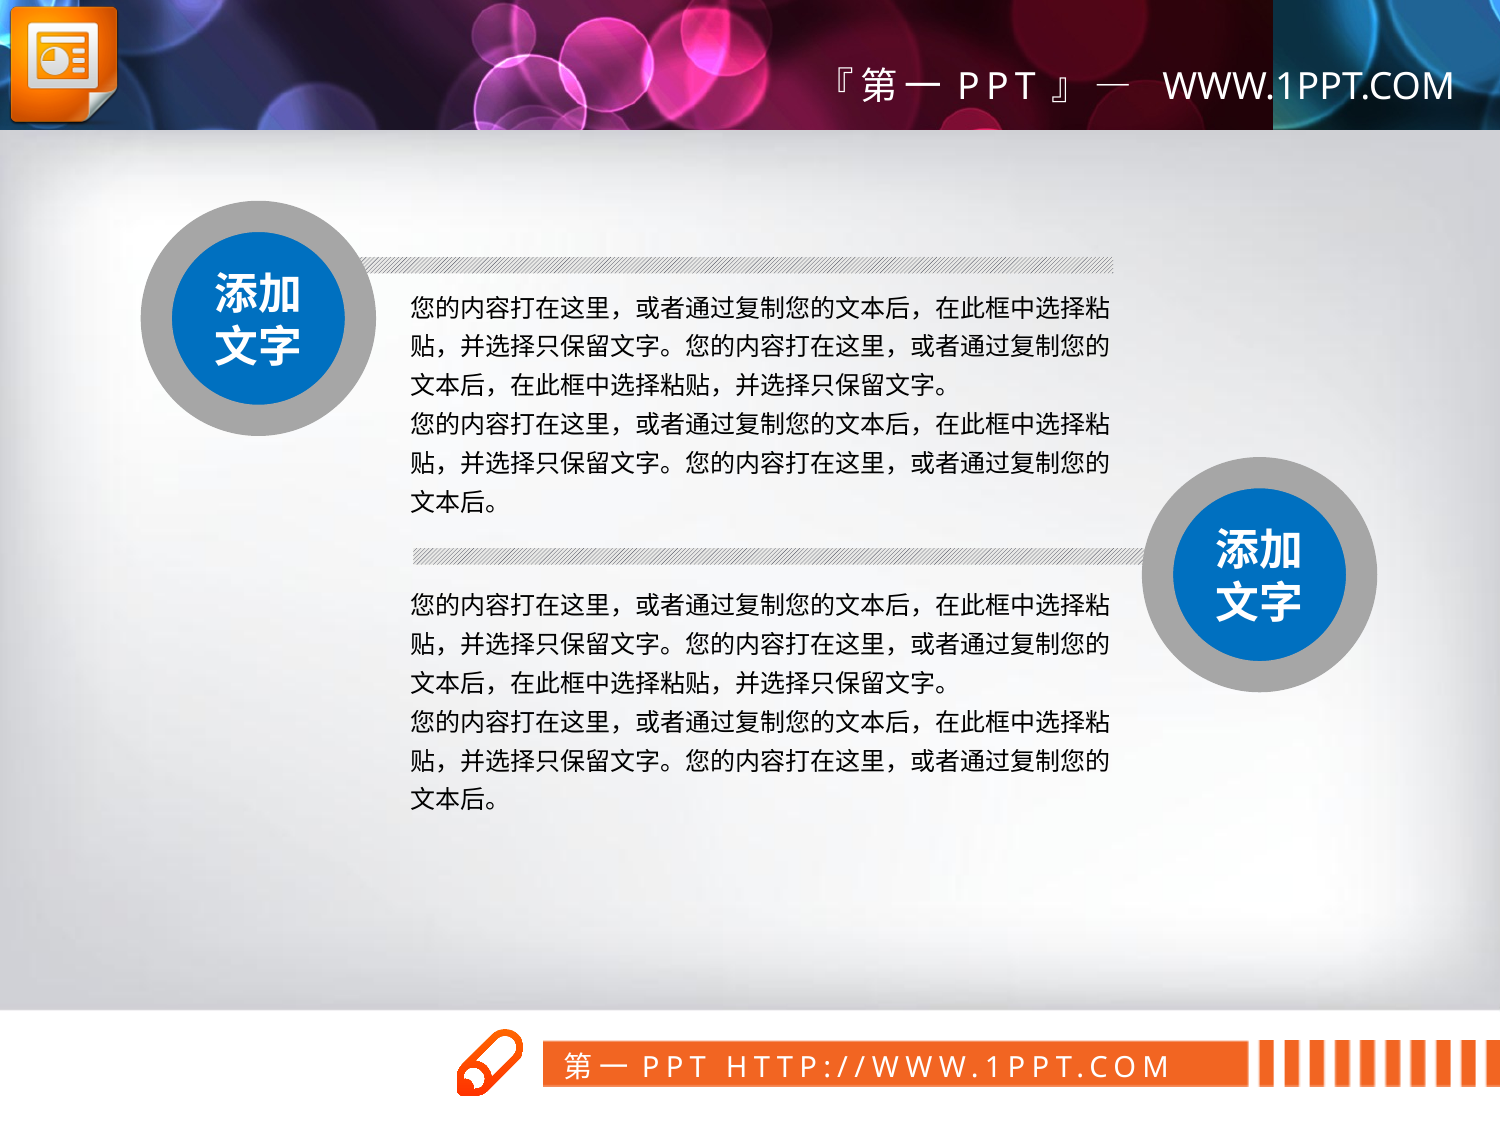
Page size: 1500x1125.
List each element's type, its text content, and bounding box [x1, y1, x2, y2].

text_box 添加文字 [156, 216, 361, 421]
picture [0, 0, 1500, 1012]
text_box 您的内容打在这里，或者通过复制您的文本后，在此框中选择粘贴，并选择只保留文字。您的内容打在这里，或者通过复制您的文本后，在此框中选择粘贴，并选择只保留文字。 您的内容打在这里，或者通过复制您的文本后，在此框中选择粘贴，并选择只保留文字。您的内容打在这里，或者通过复制您的文本后。 [399, 574, 1127, 820]
text_box [413, 548, 1160, 565]
text_box [342, 257, 1114, 274]
text_box 您的内容打在这里，或者通过复制您的文本后，在此框中选择粘贴，并选择只保留文字。您的内容打在这里，或者通过复制您的文本后，在此框中选择粘贴，并选择只保留文字。 您的内容打在这里，或者通过复制您的文本后，在此框中选择粘贴，并选择只保留文字。您的内容打在这里，或者通过复制您的文本后。 [399, 277, 1127, 523]
text_box 添加文字 [1157, 472, 1362, 677]
picture [543, 1040, 1500, 1087]
